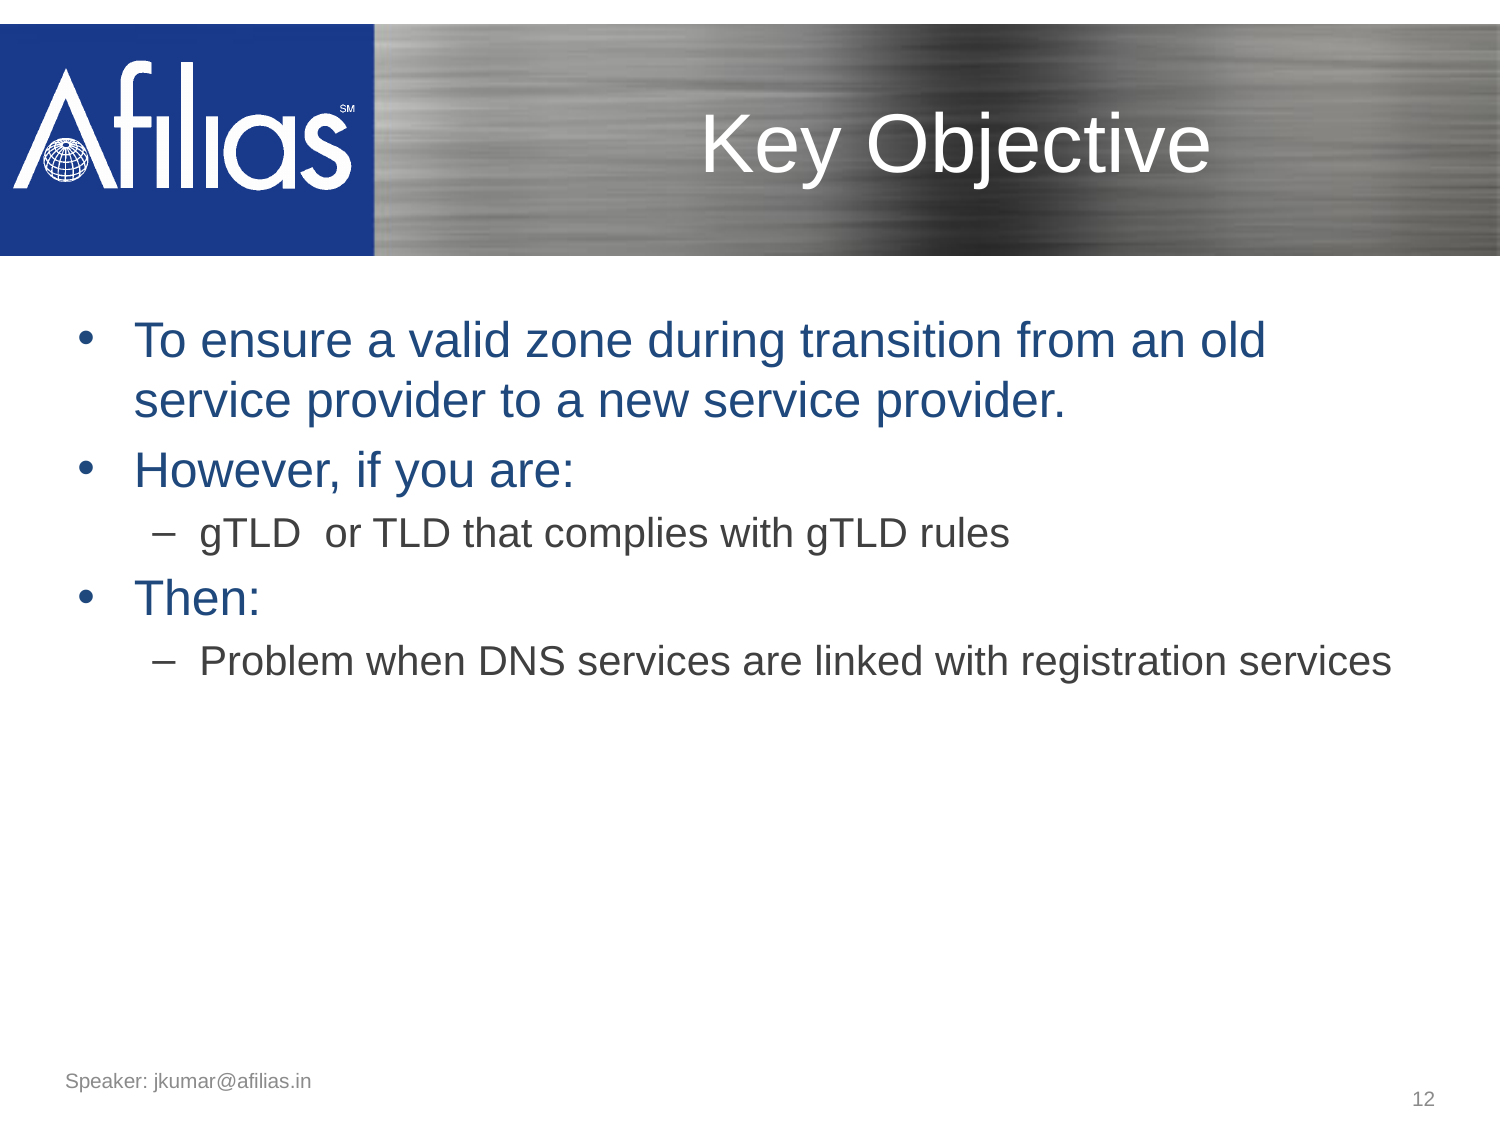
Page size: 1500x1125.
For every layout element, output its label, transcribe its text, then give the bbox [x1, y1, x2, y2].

title Key Objective [412, 45, 1500, 233]
list To ensure a valid zone during transition from an old service provider to a new service provider. However, if you are: gTLD or TLD that complies with gTLD rules Then: Problem when DNS services are linked with registration services [62, 299, 1413, 1050]
picture [0, 24, 1500, 256]
